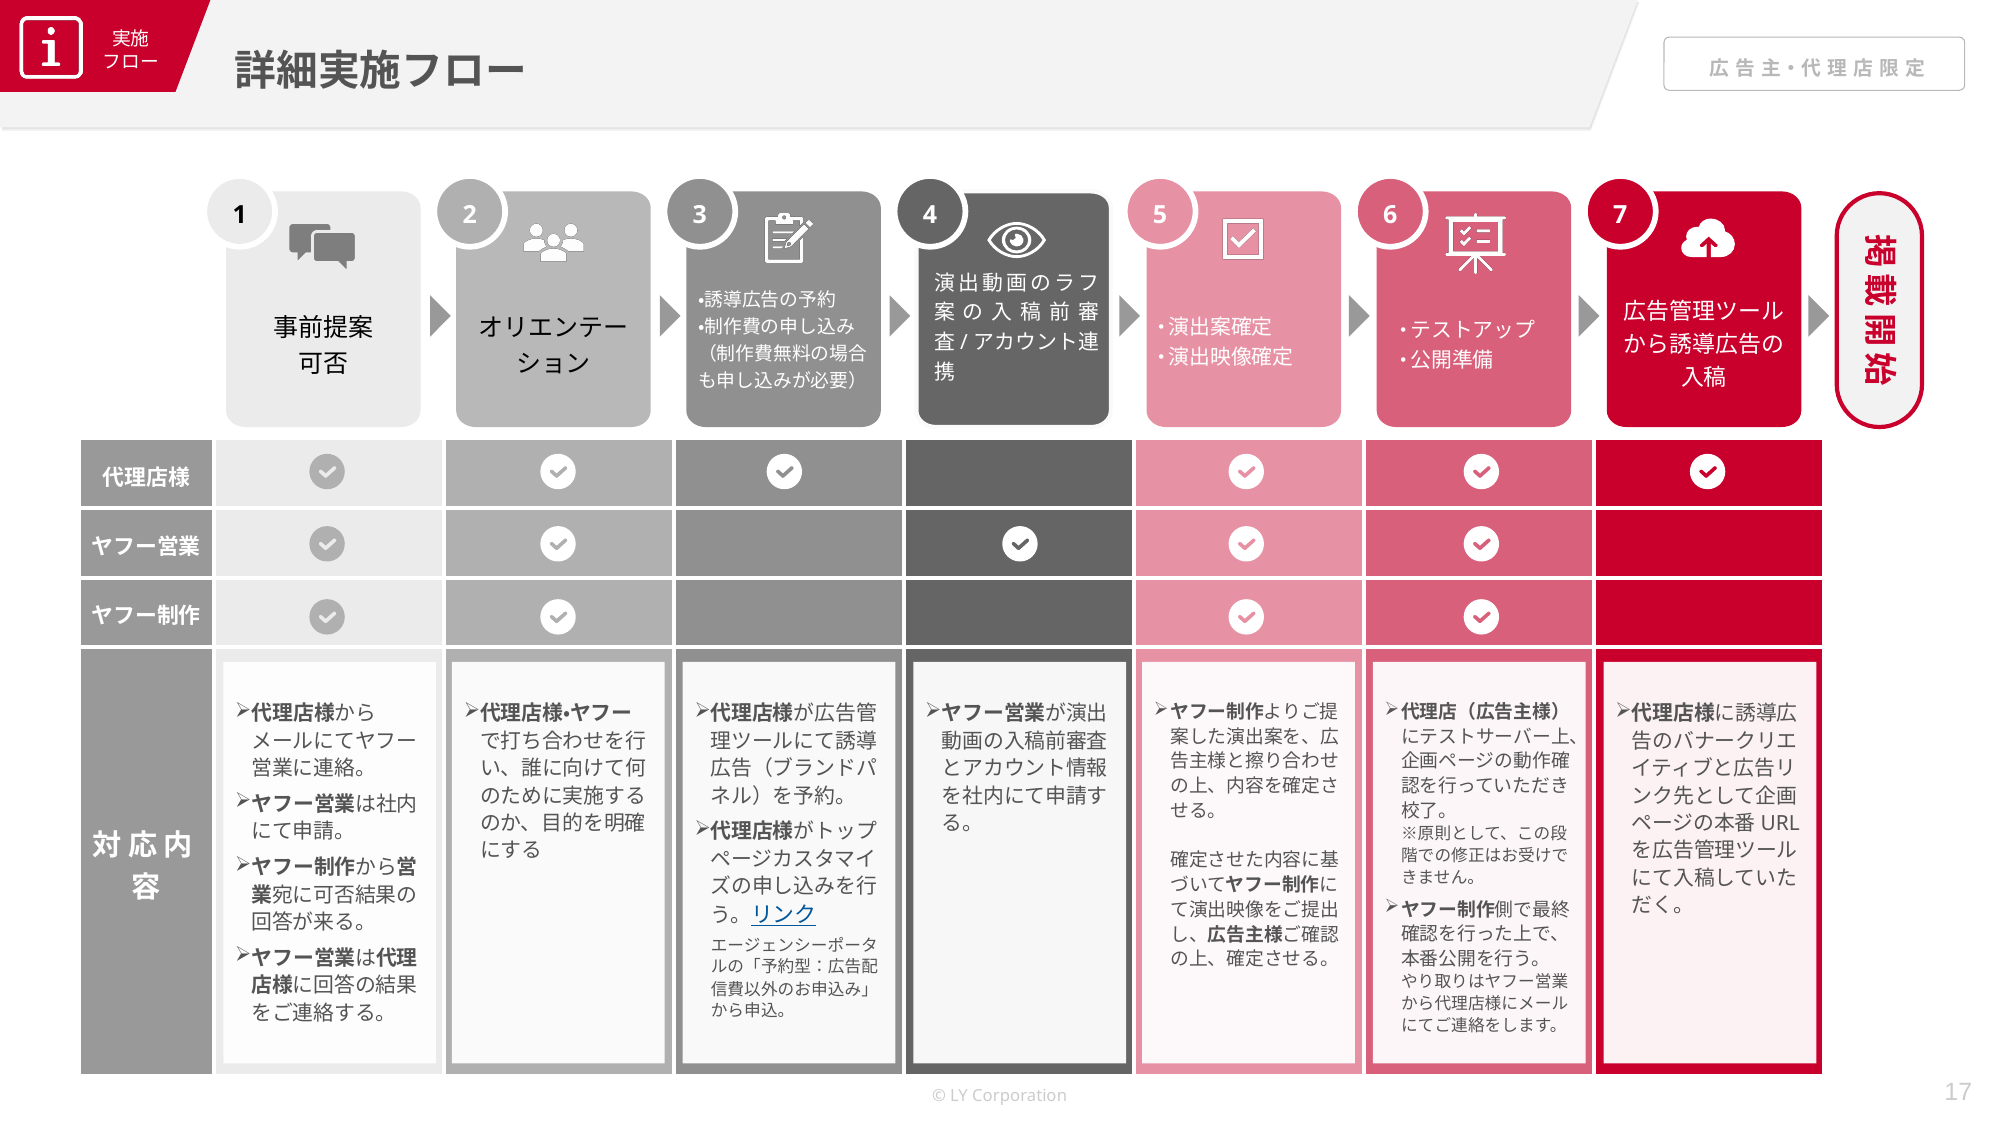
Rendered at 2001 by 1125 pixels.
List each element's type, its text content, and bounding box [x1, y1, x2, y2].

table_header [1596, 440, 1822, 506]
text_box 3 [664, 175, 736, 247]
table_header [216, 440, 442, 506]
table_cell [1136, 649, 1362, 1074]
table_cell [1366, 580, 1592, 645]
text_box 代理店様から メールにてヤフー営業に連絡。 ヤフー営業は社内にて申請。 ヤフー制作から営業宛に可否結果の回答が来る。 ヤフー営業は代理店様に回答の結果をご連絡する。 [223, 661, 437, 1064]
text_box 演出案確定 演出映像確定 [1146, 191, 1342, 428]
text_box 6 [1354, 175, 1426, 247]
text_box 広告管理ツールから誘導広告の入稿 [1606, 191, 1802, 428]
text_box ・誘導広告の予約 ・制作費の申し込み （制作費無料の場合も申し込みが必要） [686, 191, 881, 428]
table_cell [446, 510, 672, 576]
table_cell [446, 649, 672, 1074]
text_box [1348, 295, 1370, 337]
table_cell [1596, 510, 1822, 576]
table_cell [1136, 510, 1362, 576]
list 詳細実施フロー [234, 41, 1570, 97]
text_box [1463, 526, 1500, 562]
table_cell ヤフー営業 [81, 510, 212, 576]
text_box 1 [204, 175, 276, 247]
table_cell [676, 649, 902, 1074]
text_box [889, 295, 911, 337]
text_box [540, 599, 576, 635]
table_cell ヤフー制作 [81, 580, 212, 645]
table_header [906, 440, 1132, 506]
text_box 掲載開始 [1836, 193, 1923, 428]
table_cell [906, 580, 1132, 645]
table_header 代理店様 [81, 440, 212, 506]
list 実施 フロー [98, 12, 170, 81]
table_cell [1366, 649, 1592, 1074]
text_box 代理店様が広告管理ツールにて誘導広告（ブランドパネル）を予約。 代理店様がトップページカスタマイズの申し込みを行う。リンク エージェンシーポータルの「予約型：広告配信費以外のお申込み」から申込。 [682, 661, 896, 1064]
text_box [1808, 295, 1830, 337]
picture [1436, 204, 1515, 282]
text_box 演出動画のラフ案の入稿前審査/アカウント連携 [916, 191, 1111, 428]
text_box [1463, 453, 1500, 490]
table_cell [216, 580, 442, 645]
text_box [540, 453, 576, 490]
text_box [1119, 295, 1141, 337]
text_box 2 [434, 175, 506, 247]
table_header [1136, 440, 1362, 506]
text_box [1681, 218, 1735, 258]
text_box テストアップ 公開準備 [1376, 191, 1572, 428]
text_box 4 [894, 175, 966, 247]
text_box [1689, 453, 1726, 490]
table_cell [906, 510, 1132, 576]
text_box 代理店様に誘導広告のバナークリエイティブと広告リンク先として企画ページの本番URLを広告管理ツールにて入稿していただく。 [1603, 661, 1817, 1064]
text_box 代理店様・ヤフーで打ち合わせを行い、誰に向けて何のために実施するのか、目的を明確にする [451, 661, 665, 1064]
table_cell [216, 649, 442, 1074]
text_box 5 [1124, 175, 1196, 247]
text_box ヤフー営業が演出動画の入稿前審査とアカウント情報を社内にて申請する。 [913, 661, 1127, 1064]
table_cell [1596, 649, 1822, 1074]
text_box [1228, 526, 1264, 562]
text_box [309, 453, 345, 490]
table_cell [216, 510, 442, 576]
picture [1207, 203, 1279, 275]
text_box [309, 526, 345, 562]
text_box ヤフー制作よりご提案した演出案を、広告主様と擦り合わせの上、内容を確定させる。 確定させた内容に基づいてヤフー制作にて演出映像をご提出し、広告主様ご確認の上、確定させる。 [1142, 661, 1355, 1064]
table_cell [906, 649, 1132, 1074]
table_cell [676, 510, 902, 576]
table_cell 対応内容 [81, 649, 212, 1074]
text_box [309, 599, 345, 635]
text_box [430, 295, 451, 337]
table_cell [446, 580, 672, 645]
picture [283, 207, 361, 286]
text_box [1578, 295, 1600, 337]
text_box [1002, 526, 1038, 562]
text_box [540, 526, 576, 562]
text_box [1463, 599, 1500, 635]
table_header [446, 440, 672, 506]
picture [756, 207, 817, 268]
text_box [659, 295, 681, 337]
table_cell [676, 580, 902, 645]
table_header [1366, 440, 1592, 506]
text_box オリエンテーション [456, 191, 651, 428]
text_box 代理店（広告主様）にテストサーバー上、企画ページの動作確認を行っていただき校了。 ※原則として、この段階での修正はお受けできません。 ヤフー制作側で最終確認を行った上で、本番公開を行う。 やり取りはヤフー営業から代理店様にメールにてご連絡をします。 [1372, 661, 1586, 1064]
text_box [986, 221, 1047, 259]
table_cell [1596, 580, 1822, 645]
picture [519, 207, 588, 277]
table_cell [1136, 580, 1362, 645]
text_box [1228, 599, 1264, 635]
text_box 7 [1584, 175, 1656, 247]
text_box [766, 453, 803, 490]
text_box 事前提案 可否 [226, 191, 421, 428]
picture [8, 4, 92, 87]
text_box [1228, 453, 1264, 490]
table_header [676, 440, 902, 506]
table_cell [1366, 510, 1592, 576]
